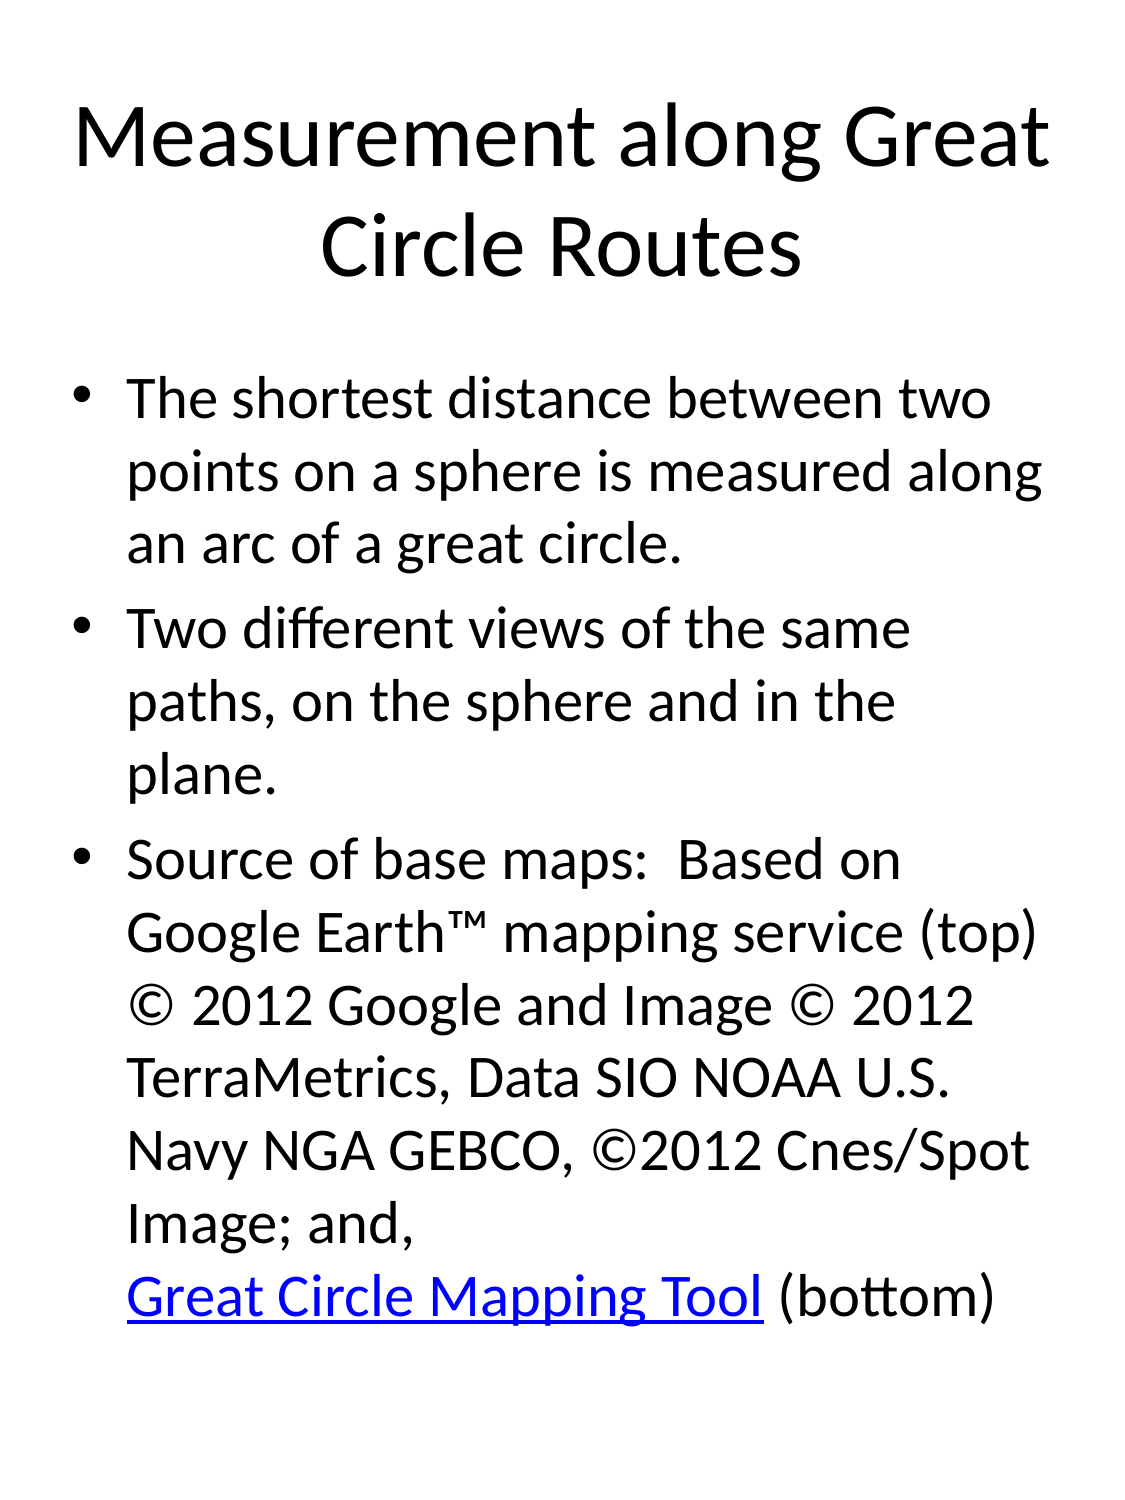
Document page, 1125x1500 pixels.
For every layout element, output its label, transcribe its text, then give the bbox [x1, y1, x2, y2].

title Measurement along Great Circle Routes [56, 60, 1069, 310]
list The shortest distance between two points on a sphere is measured along an arc of a great circle. Two different views of the same paths, on the sphere and in the plane. Source of base maps: Based on Google Earth™ mapping service (top) © 2012 Google and Image © 2012 TerraMetrics, Data SIO NOAA U.S. Navy NGA GEBCO, ©2012 Cnes/Spot Image; and, Great Circle Mapping Tool (bottom) [56, 350, 1069, 1340]
